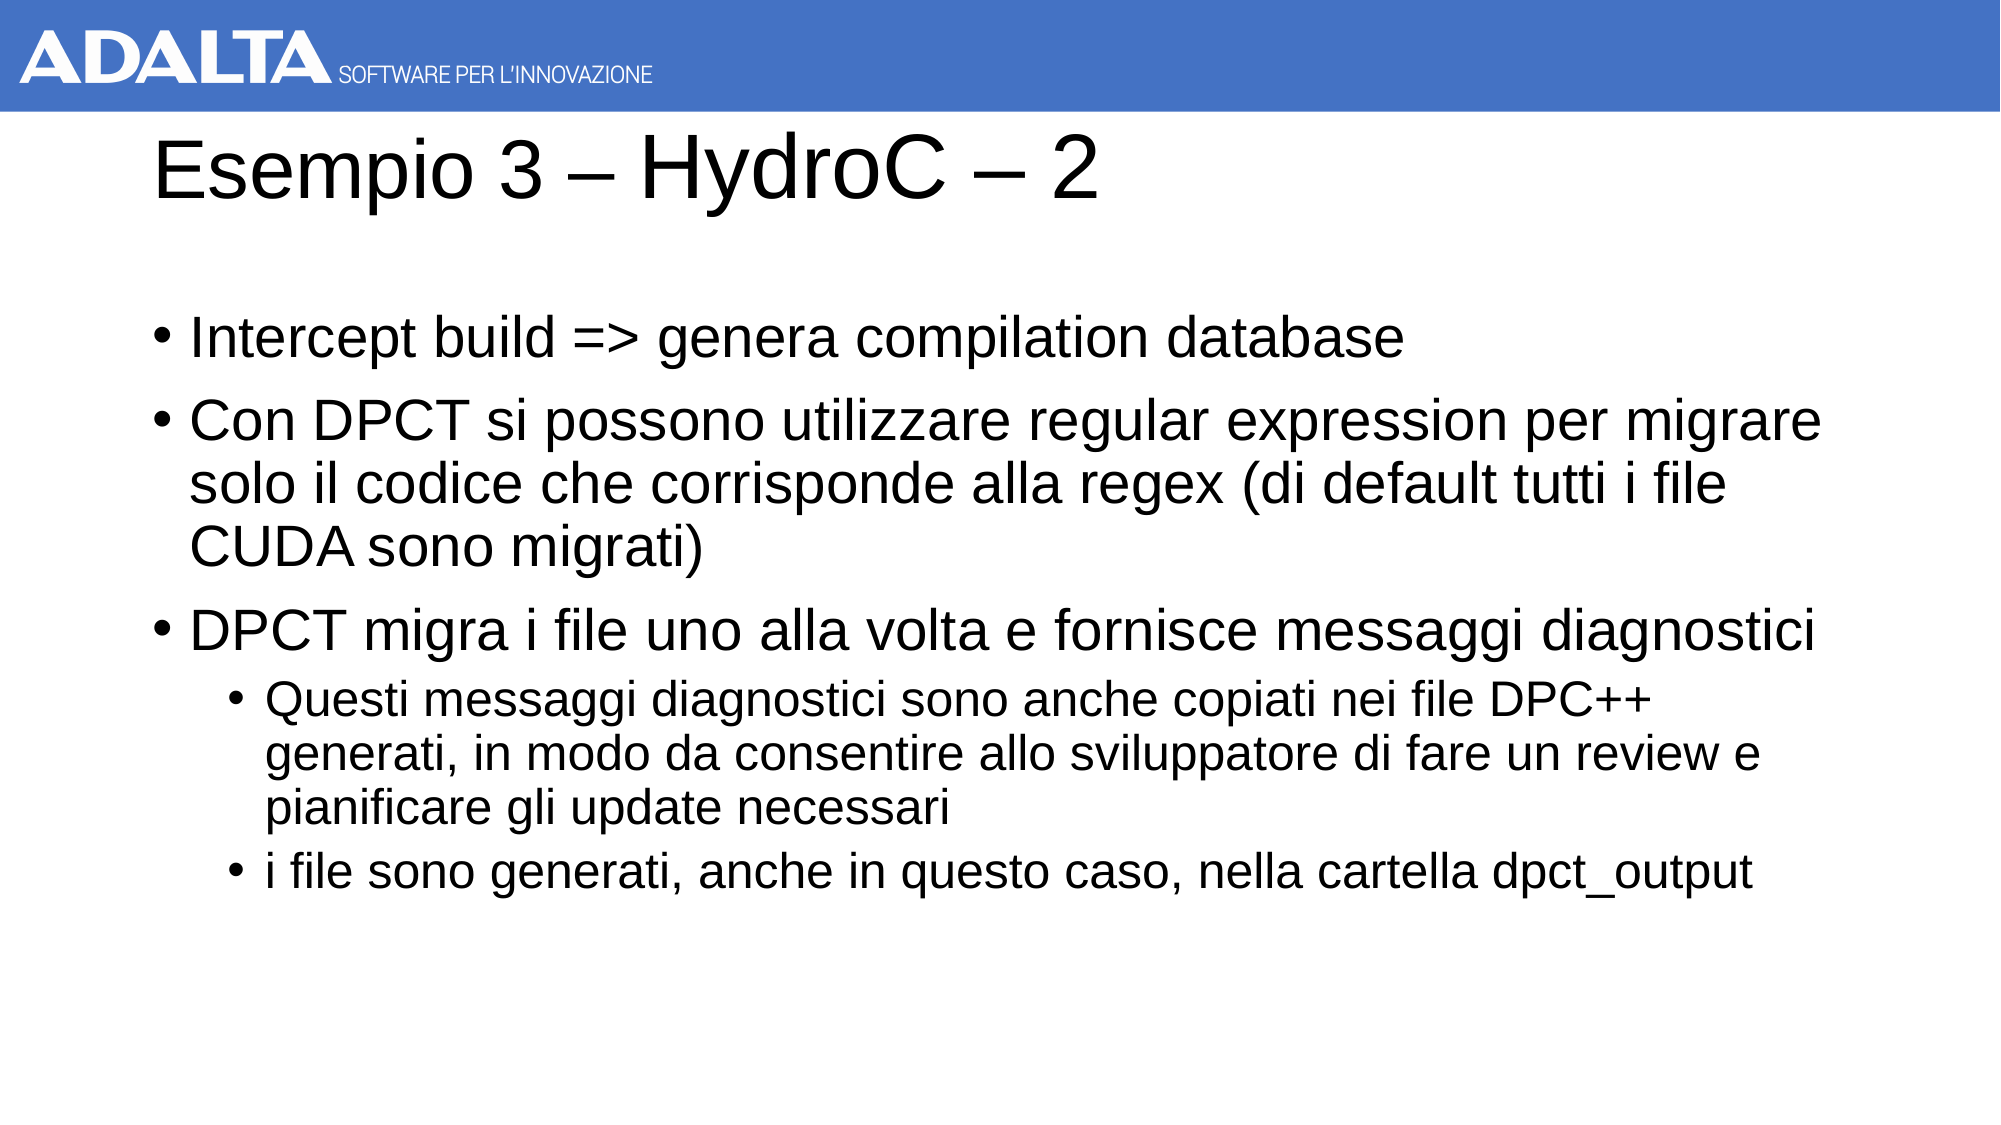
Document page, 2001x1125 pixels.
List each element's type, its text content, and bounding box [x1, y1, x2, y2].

title Esempio 3 – HydroC – 2 [137, 111, 1922, 278]
picture [13, 23, 658, 88]
list Intercept build => genera compilation database Con DPCT si possono utilizzare regular expression per migrare solo il codice che corrisponde alla regex (di default tutti i file CUDA sono migrati) DPCT migra i file uno alla volta e fornisce messaggi diagnostici Questi messaggi diagnostici sono anche copiati nei file DPC++ generati, in modo da consentire allo sviluppatore di fare un review e pianificare gli update necessari i file sono generati, anche in questo caso, nella cartella dpct_output [137, 299, 1863, 1014]
